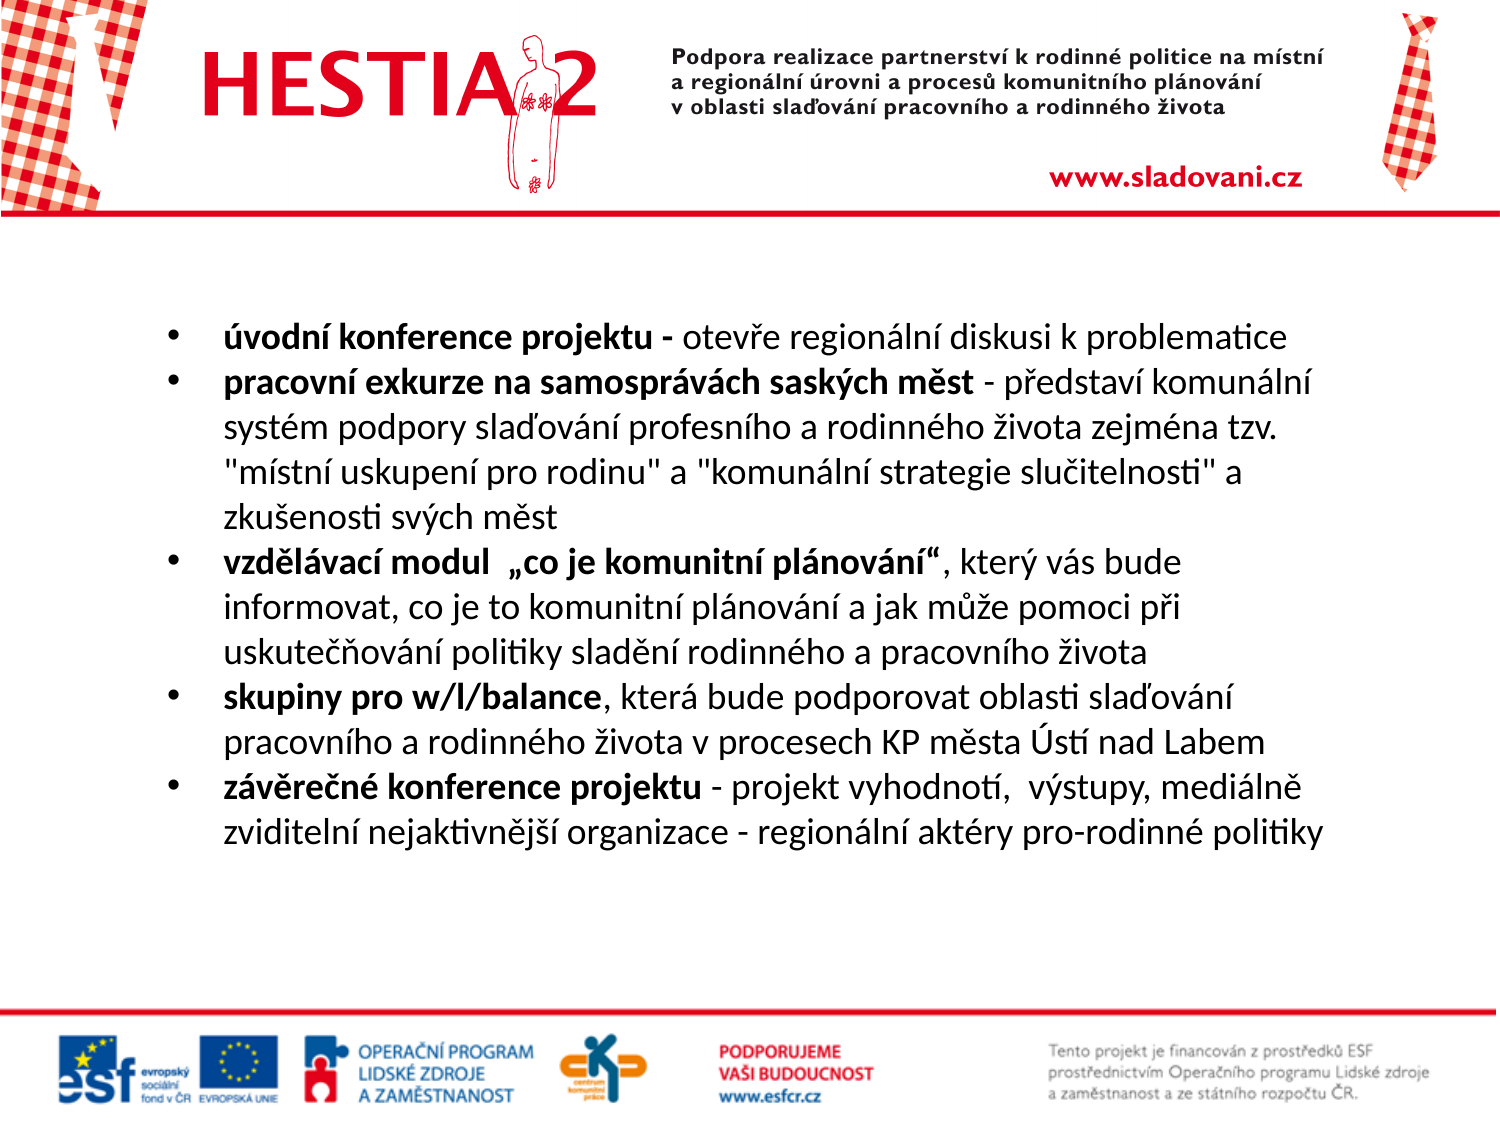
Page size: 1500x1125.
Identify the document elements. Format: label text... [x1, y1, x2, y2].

picture [0, 1004, 1496, 1125]
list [0, 0, 1500, 217]
text_box úvodní konference projektu - otevře regionální diskusi k problematice pracovní exkurze na samosprávách saských měst - představí komunální systém podpory slaďování profesního a rodinného života zejména tzv. "místní uskupení pro rodinu" a "komunální strategie slučitelnosti" a zkušenosti svých měst vzdělávací modul „co je komunitní plánování“, který vás bude informovat, co je to komunitní plánování a jak může pomoci při uskutečňování politiky sladění rodinného a pracovního života skupiny pro w/l/balance, která bude podporovat oblasti slaďování pracovního a rodinného života v procesech KP města Ústí nad Labem závěrečné konference projektu - projekt vyhodnotí, výstupy, mediálně zviditelní nejaktivnější organizace - regionální aktéry pro-rodinné politiky [152, 304, 1348, 995]
